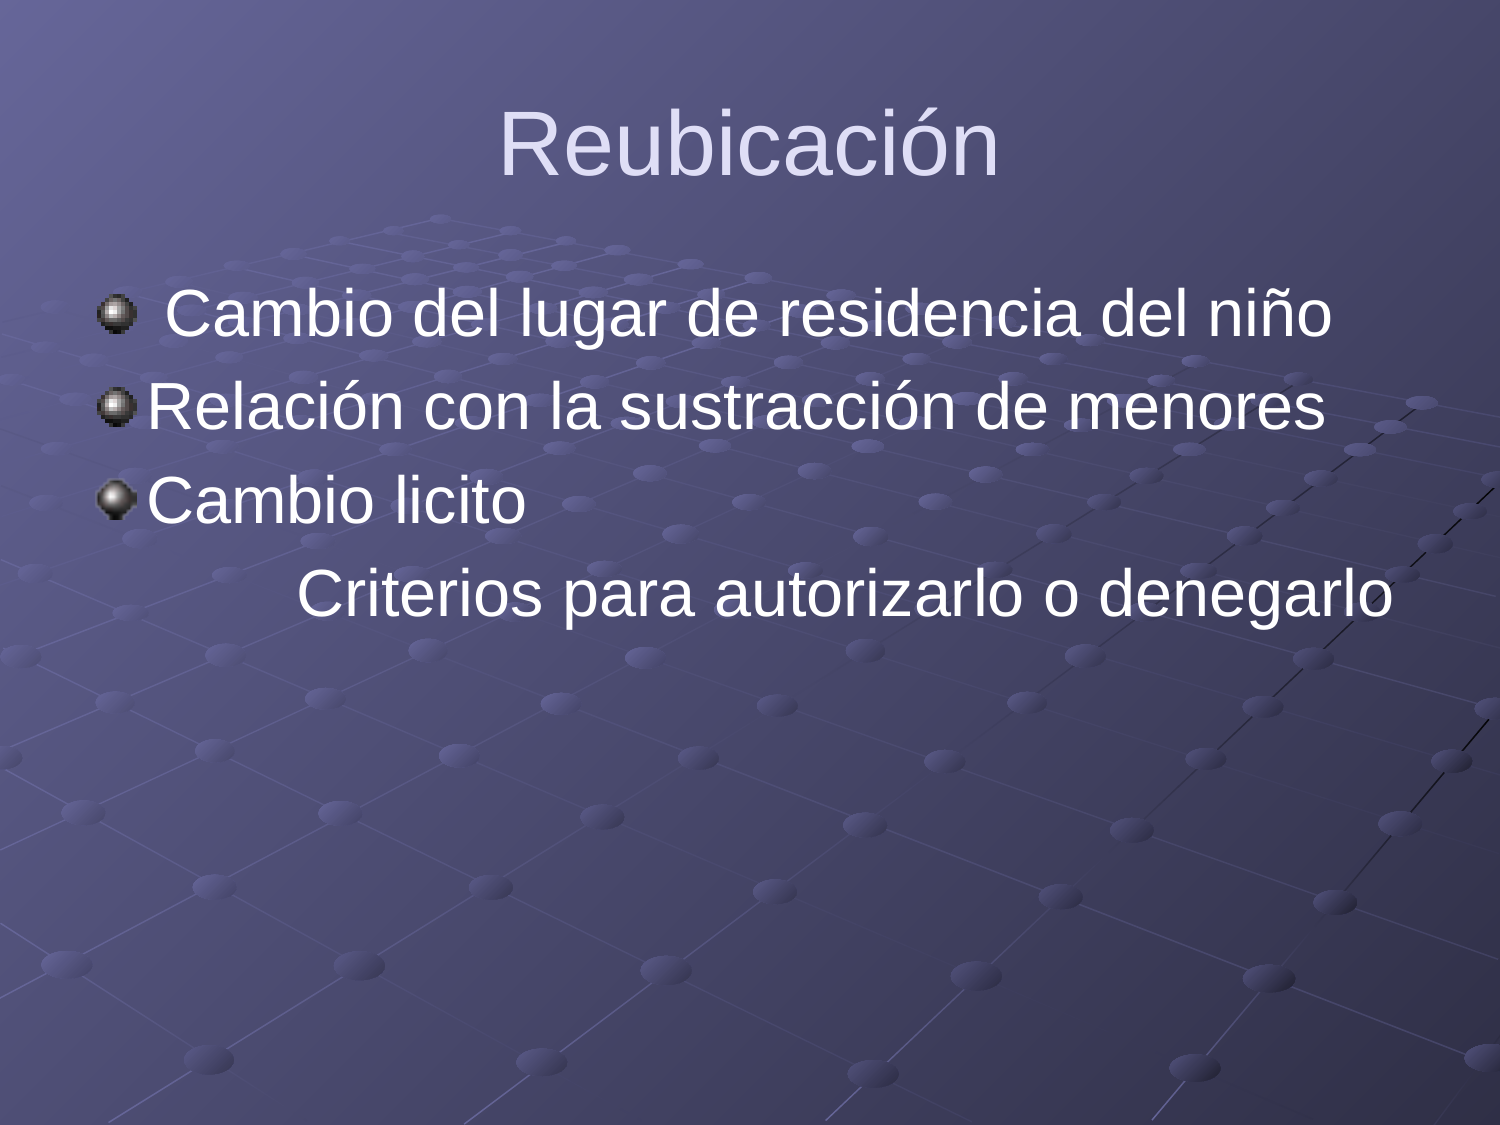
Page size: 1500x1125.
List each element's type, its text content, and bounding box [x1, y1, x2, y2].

picture [90, 379, 137, 427]
title Reubicación [74, 44, 1426, 233]
list Cambio del lugar de residencia del niño Relación con la sustracción de menores Cambio licito Criterios para autorizarlo o denegarlo [74, 262, 1426, 1007]
picture [90, 473, 137, 520]
picture [90, 286, 137, 334]
